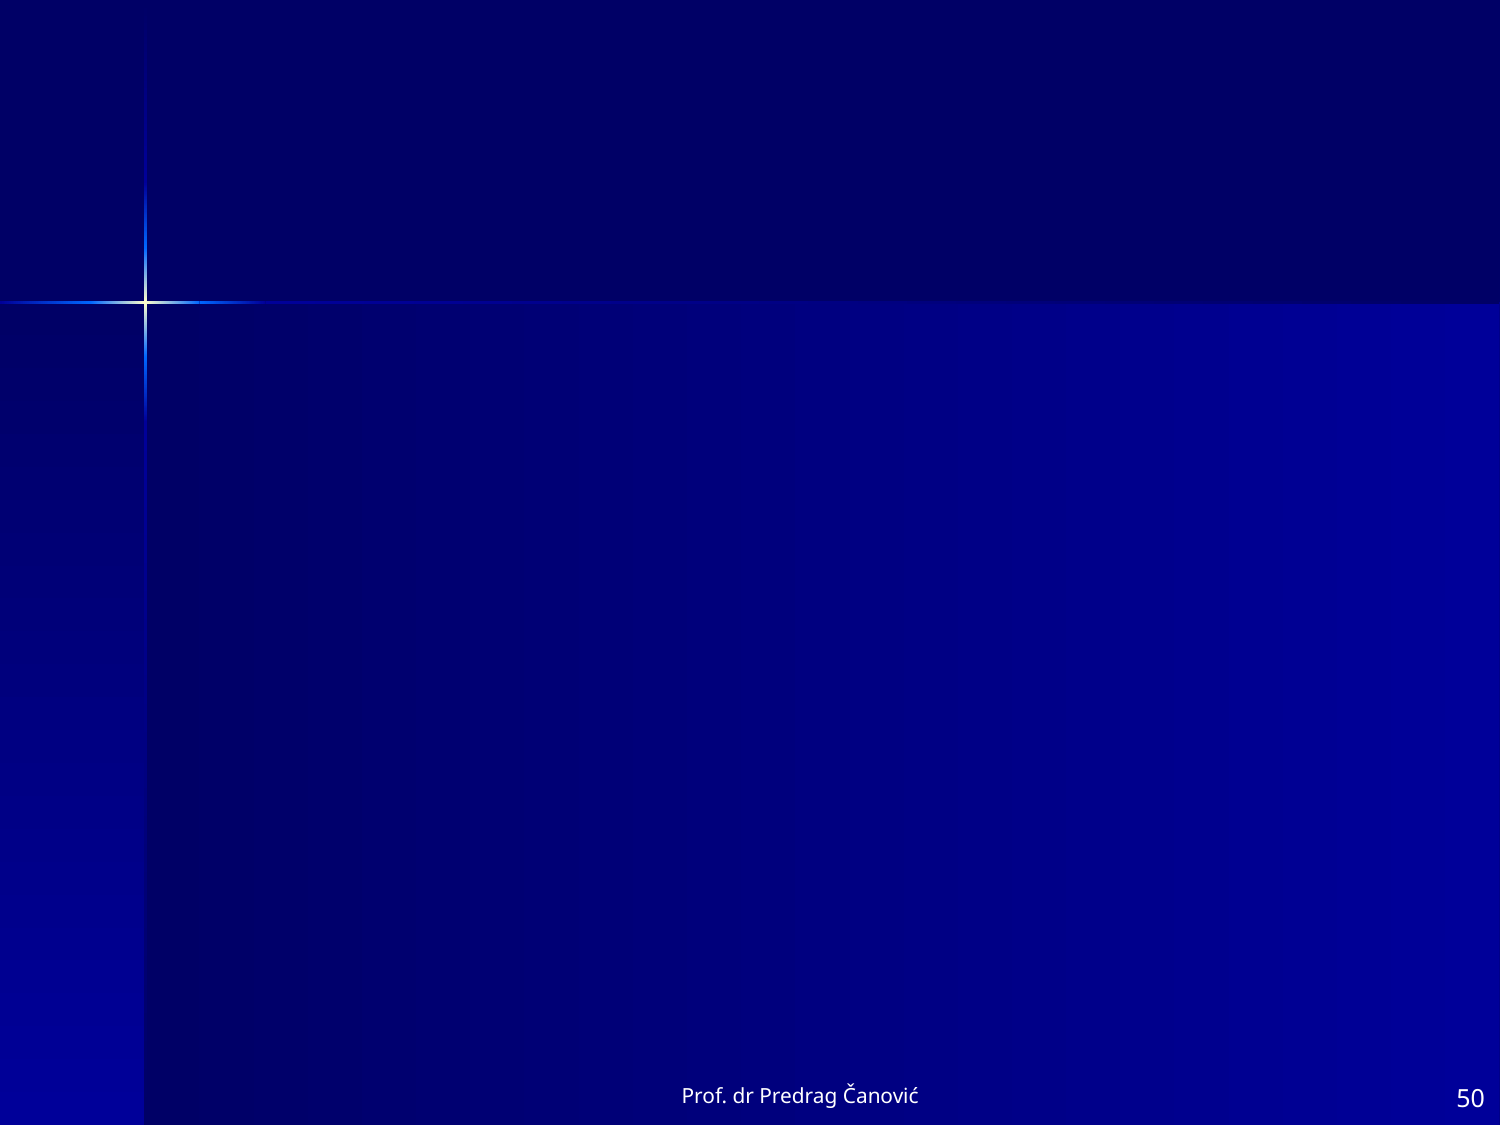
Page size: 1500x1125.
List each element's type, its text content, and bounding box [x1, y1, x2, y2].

slide_number 50 [1187, 1074, 1500, 1125]
footer Prof. dr Predrag Čanović [562, 1074, 1038, 1125]
